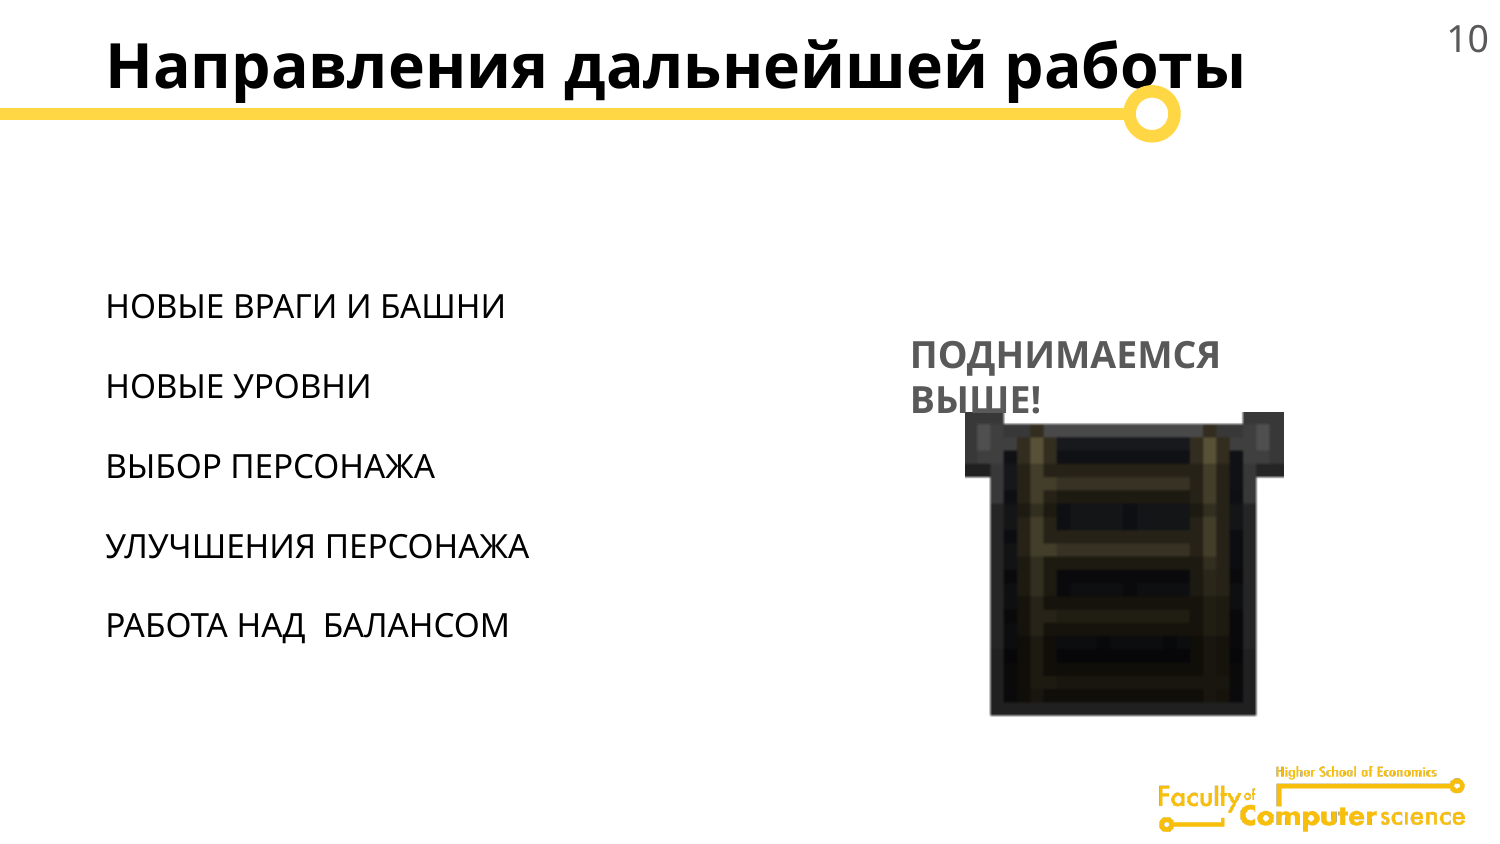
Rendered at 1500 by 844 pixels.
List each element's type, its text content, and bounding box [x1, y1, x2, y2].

text_box ПОДНИМАЕМСЯ ВЫШЕ! [895, 316, 1355, 437]
picture [965, 411, 1284, 730]
text_box НОВЫЕ ВРАГИ И БАШНИ НОВЫЕ УРОВНИ ВЫБОР ПЕРСОНАЖА УЛУЧШЕНИЯ ПЕРСОНАЖА РАБОТА НАД БАЛАНСОМ [90, 270, 1146, 674]
text_box [1129, 91, 1175, 137]
picture [1145, 749, 1477, 844]
text_box 10 [1431, 0, 1500, 75]
text_box Направления дальнейшей работы [90, 18, 1326, 79]
